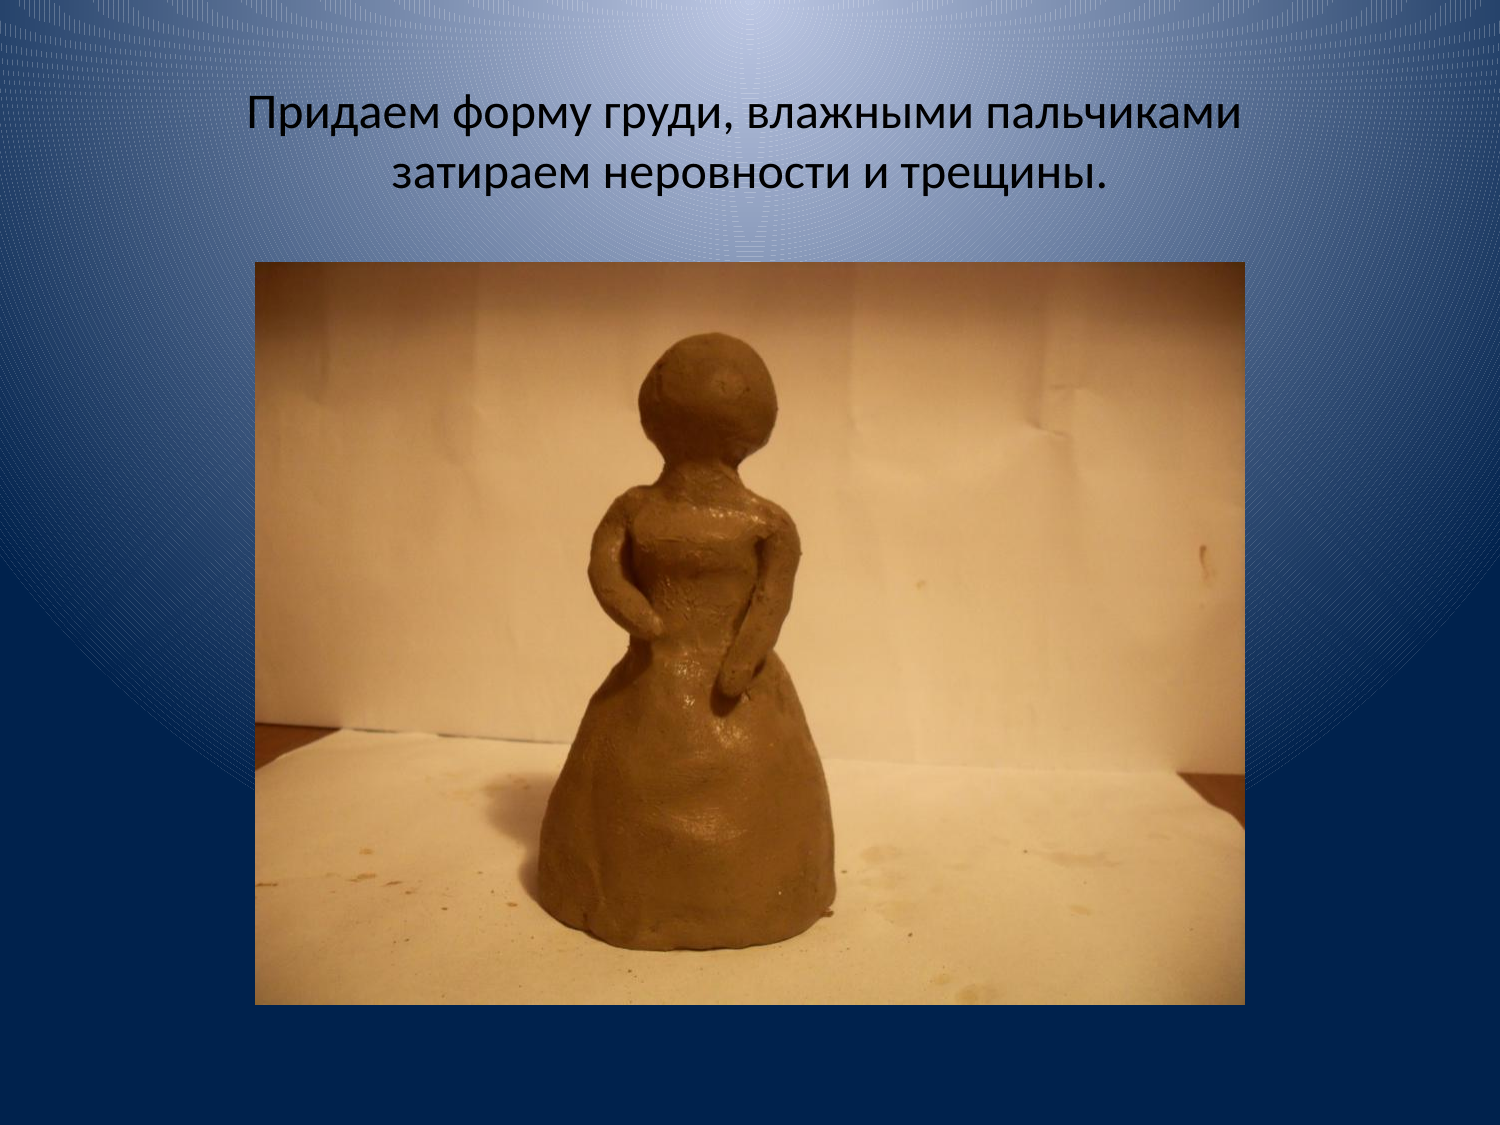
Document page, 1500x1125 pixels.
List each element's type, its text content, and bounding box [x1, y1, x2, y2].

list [254, 262, 1246, 1006]
title Придаем форму груди, влажными пальчиками затираем неровности и трещины. [75, 45, 1425, 233]
